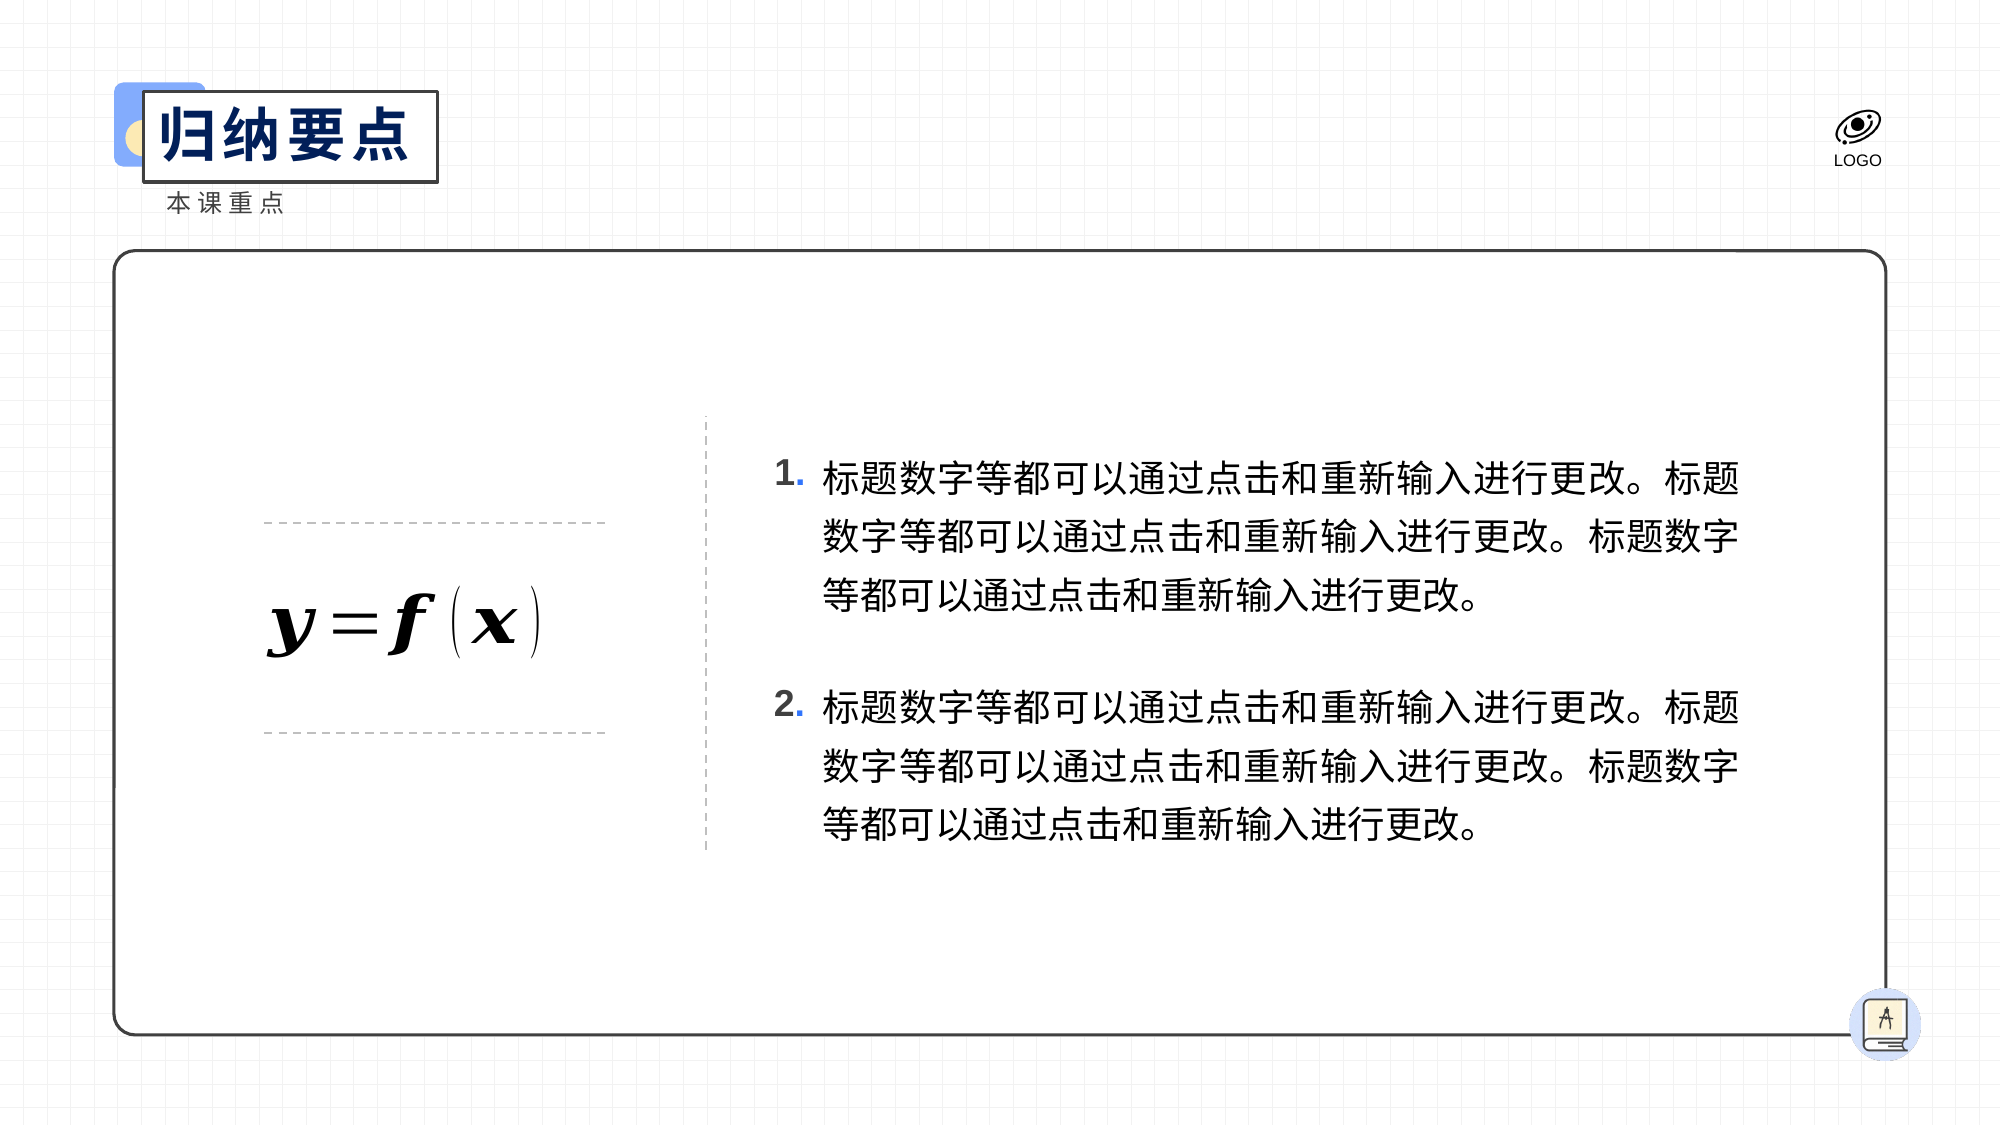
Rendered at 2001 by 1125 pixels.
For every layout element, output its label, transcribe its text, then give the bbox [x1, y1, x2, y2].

text_box 标题数字等都可以通过点击和重新输入进行更改。标题数字等都可以通过点击和重新输入进行更改。标题数字等都可以通过点击和重新输入进行更改。 [807, 434, 1757, 625]
list 本课重点 [151, 184, 308, 226]
picture [1831, 100, 1885, 154]
text_box 标题数字等都可以通过点击和重新输入进行更改。标题数字等都可以通过点击和重新输入进行更改。标题数字等都可以通过点击和重新输入进行更改。 [807, 663, 1757, 854]
text_box 1. [759, 441, 821, 501]
picture [1849, 988, 1921, 1061]
text_box 2. [759, 671, 821, 732]
list 归纳要点 [142, 90, 439, 184]
